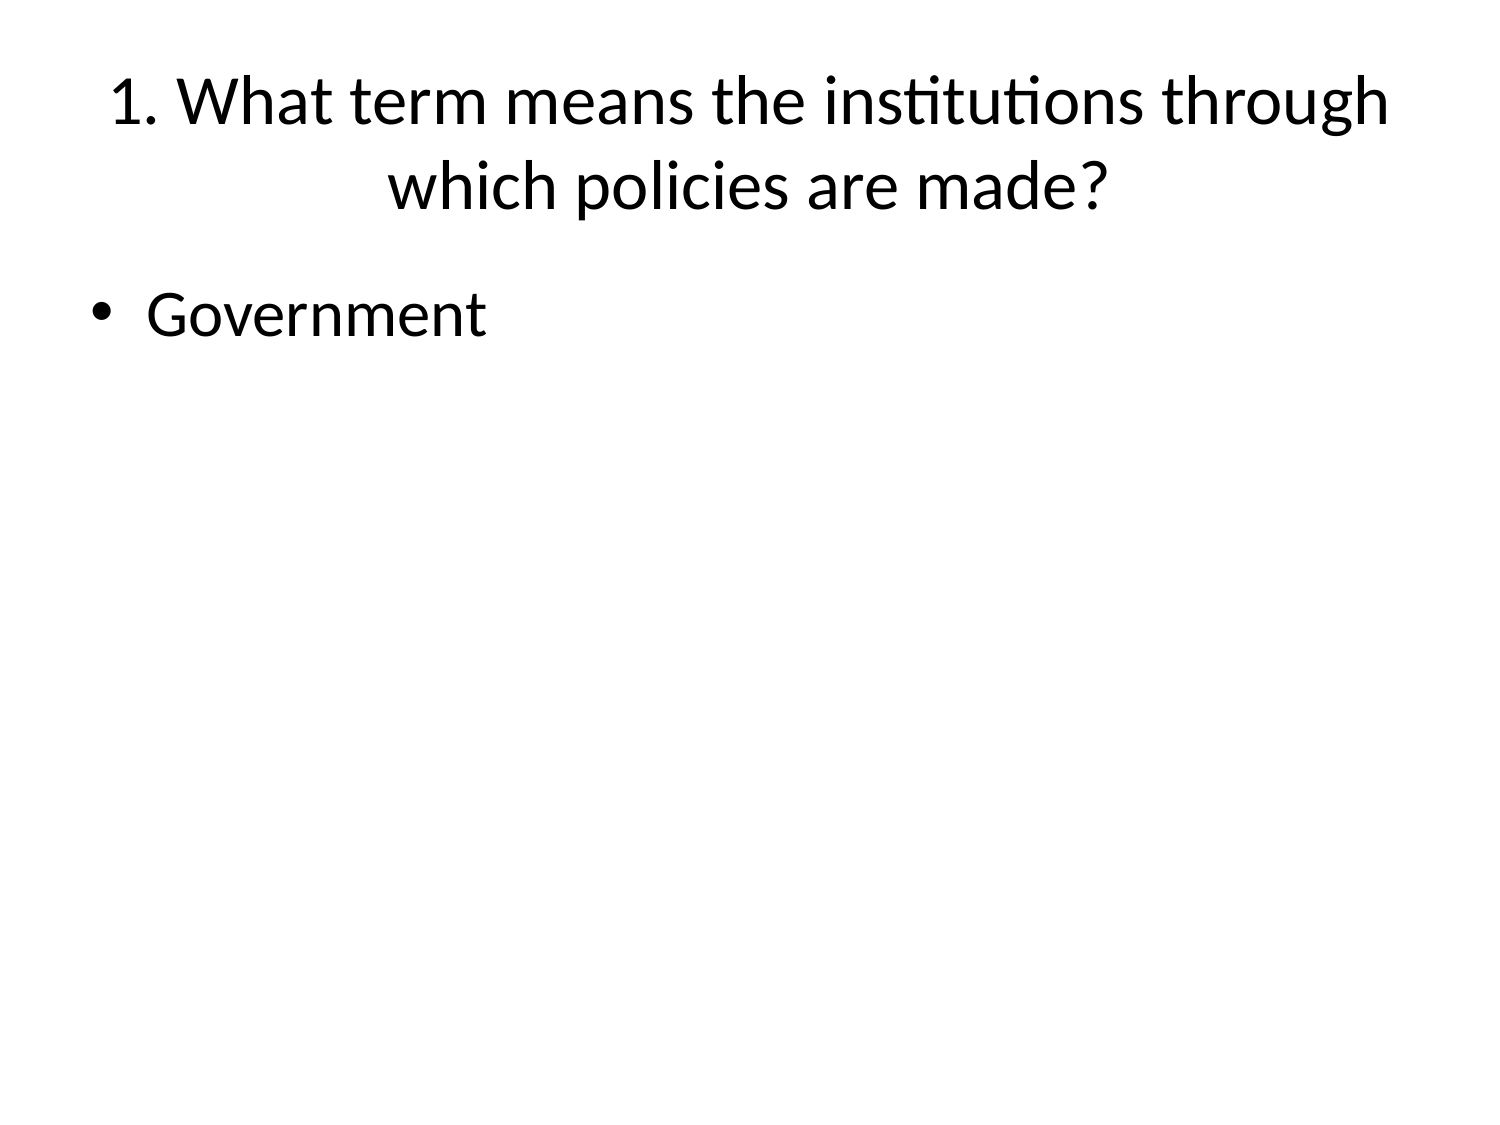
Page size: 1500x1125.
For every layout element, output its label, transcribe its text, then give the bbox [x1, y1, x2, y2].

title 1. What term means the institutions through which policies are made? [75, 45, 1425, 233]
list Government [75, 262, 1425, 1005]
